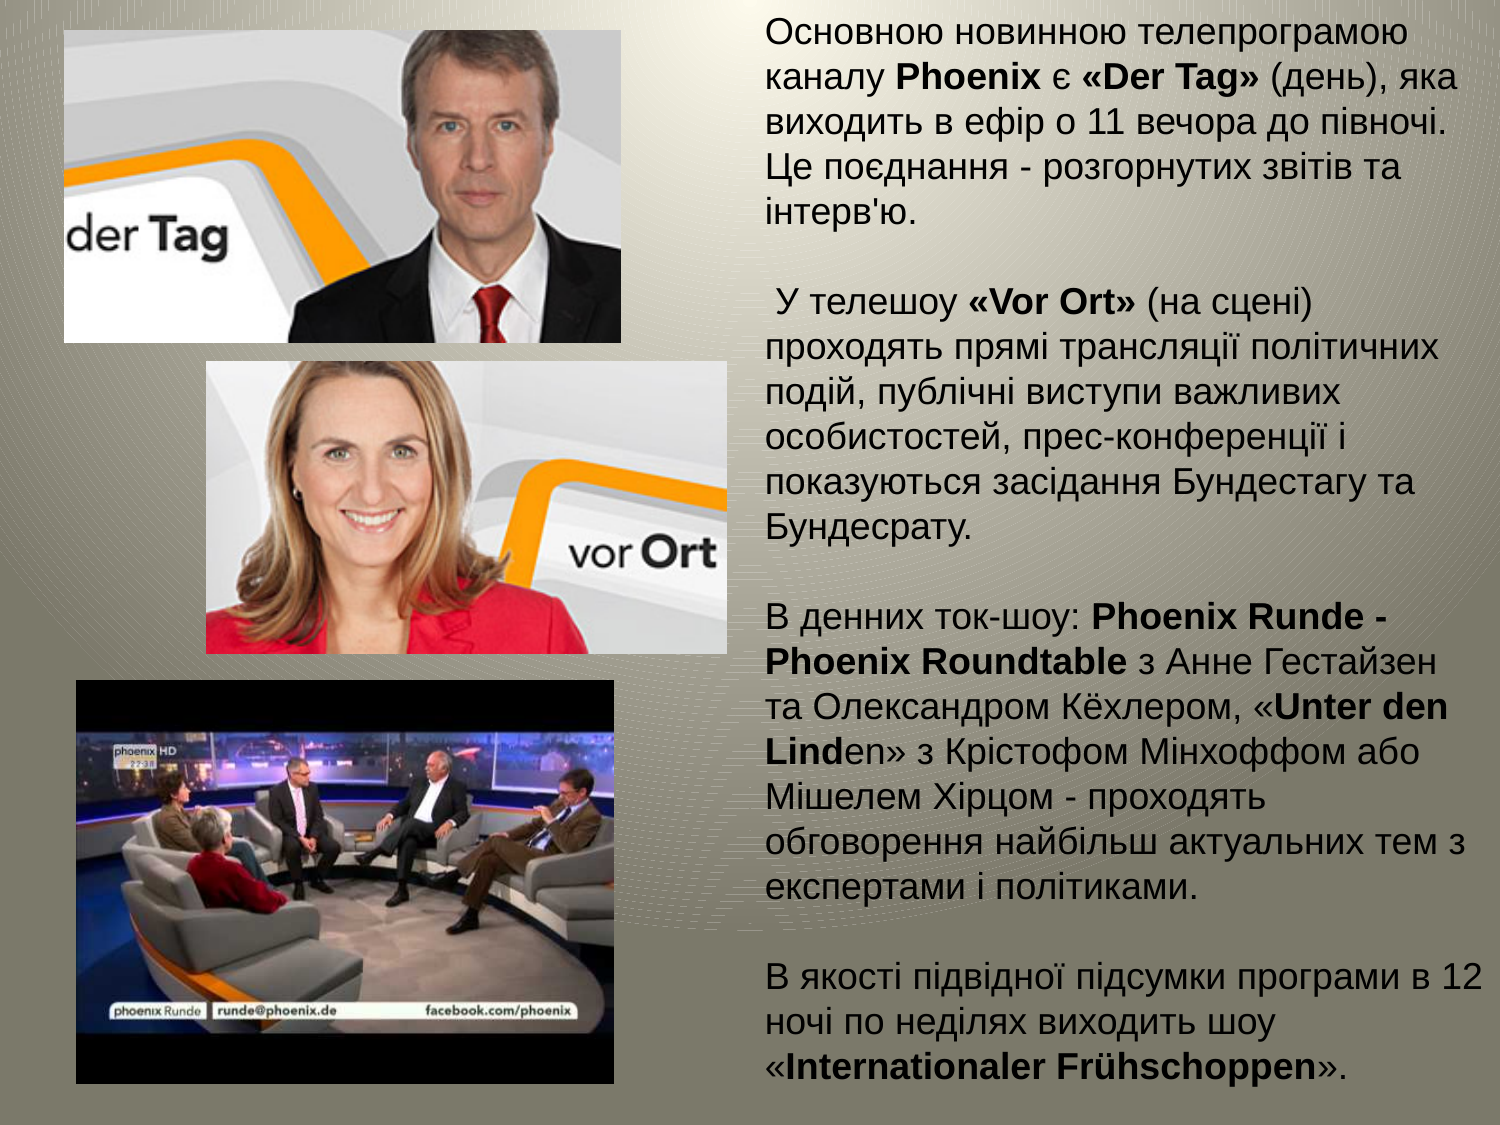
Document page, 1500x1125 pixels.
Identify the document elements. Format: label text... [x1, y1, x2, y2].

picture [64, 30, 621, 344]
text_box Основною новинною телепрограмою каналу Phoenix є «Der Tag» (день), яка виходить в ефір о 11 вечора до півночі. Це поєднання - розгорнутих звітів та інтерв'ю. У телешоу «Vor Ort» (на сцені) проходять прямі трансляції політичних подій, публічні виступи важливих особистостей, прес-конференції і показуються засідання Бундестагу та Бундесрату. В денних ток-шоу: Phoenix Runde - Phoenix Roundtable з Анне Гестайзен та Олександром Кёхлером, «Unter den Linden» з Крістофом Мінхоффом або Мішелем Хірцом - проходять обговорення найбільш актуальних тем з експертами і політиками. В якості підвідної підсумки програми в 12 ночі по неділях виходить шоу «Internationaler Frühschoppen». [749, 0, 1500, 1095]
picture [76, 680, 615, 1084]
picture [206, 361, 727, 655]
